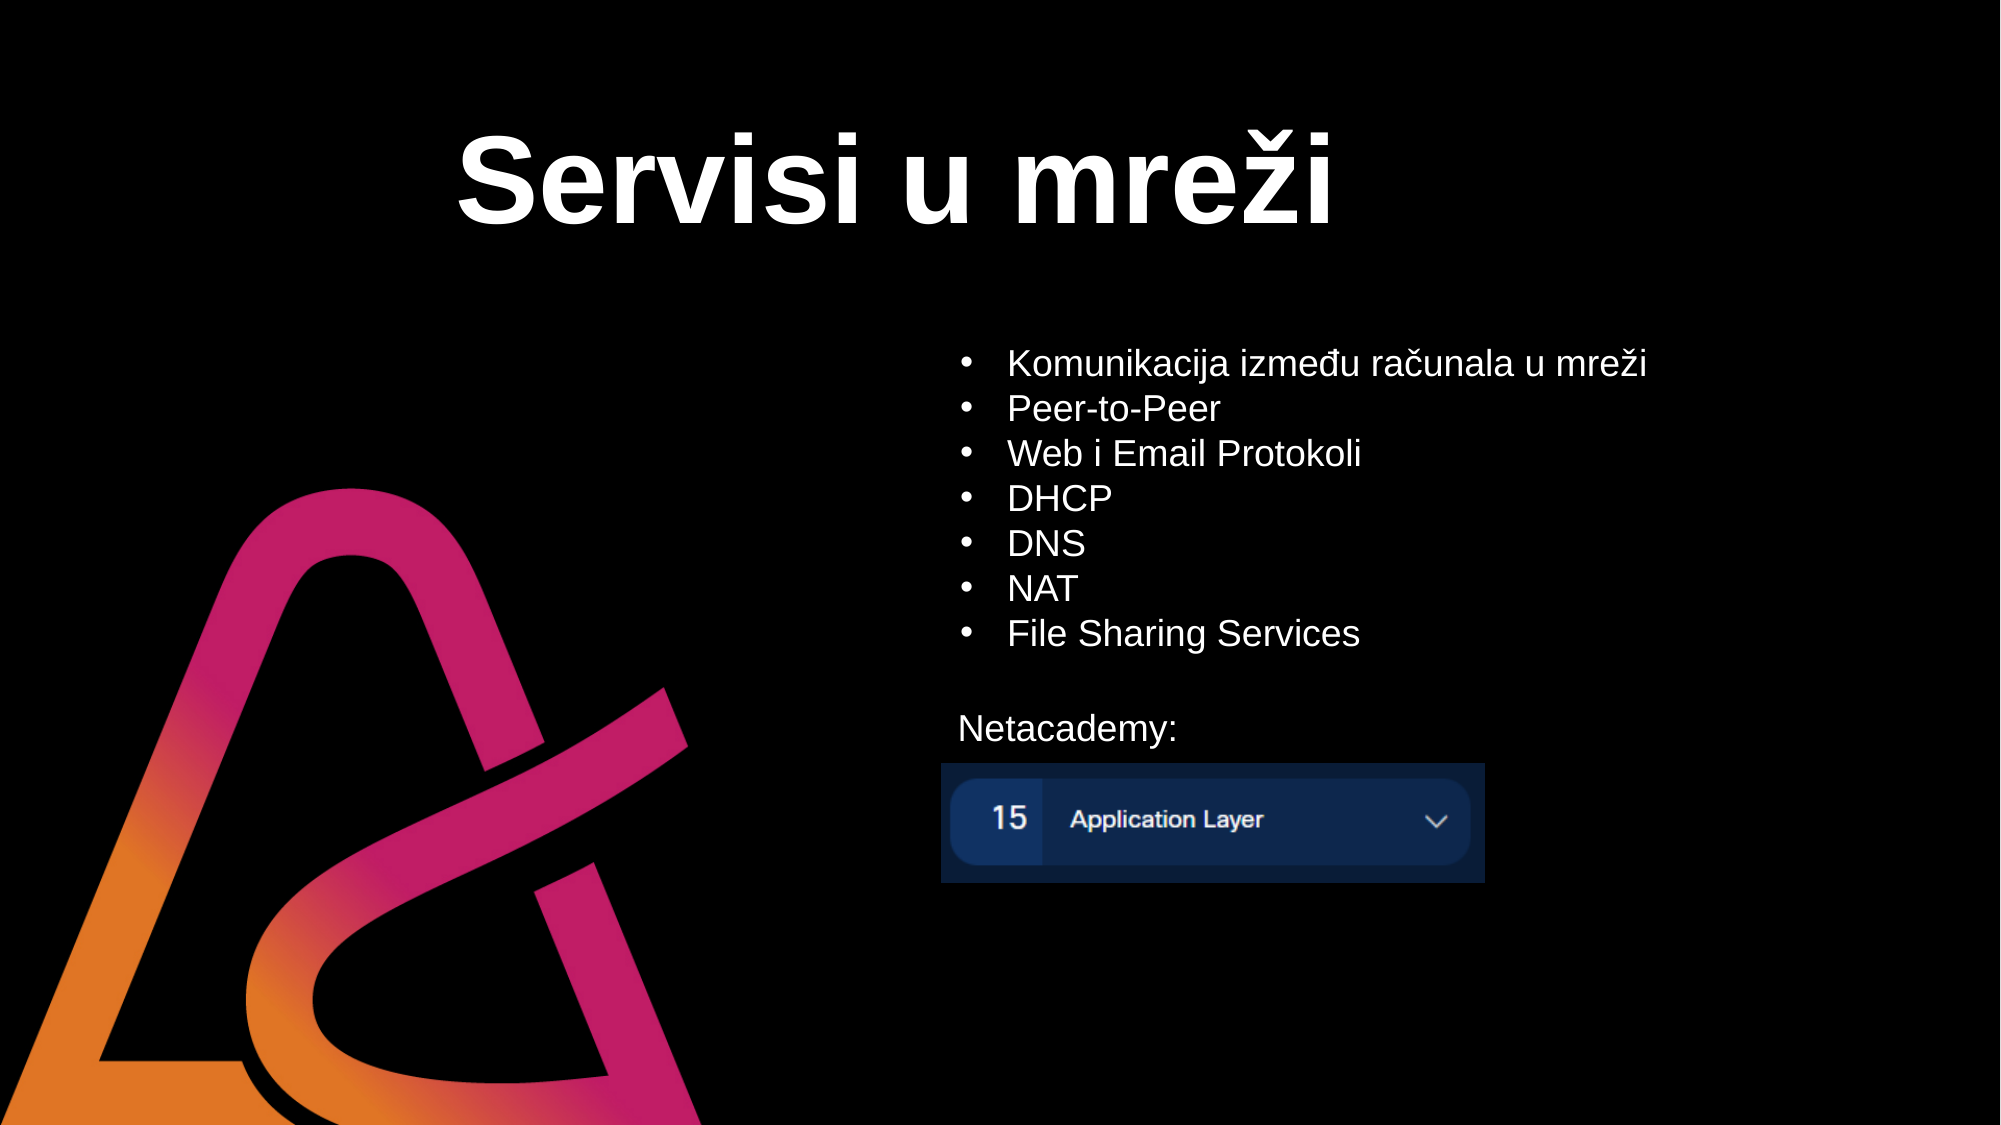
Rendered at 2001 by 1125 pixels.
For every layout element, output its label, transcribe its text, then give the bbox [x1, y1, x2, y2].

picture [0, 0, 2001, 1125]
text_box Netacademy: [942, 696, 1193, 757]
text_box Komunikacija između računala u mreži Peer-to-Peer Web i Email Protokoli DHCP DNS NAT File Sharing Services [945, 331, 1663, 662]
title Servisi u mreži [455, 108, 1973, 343]
